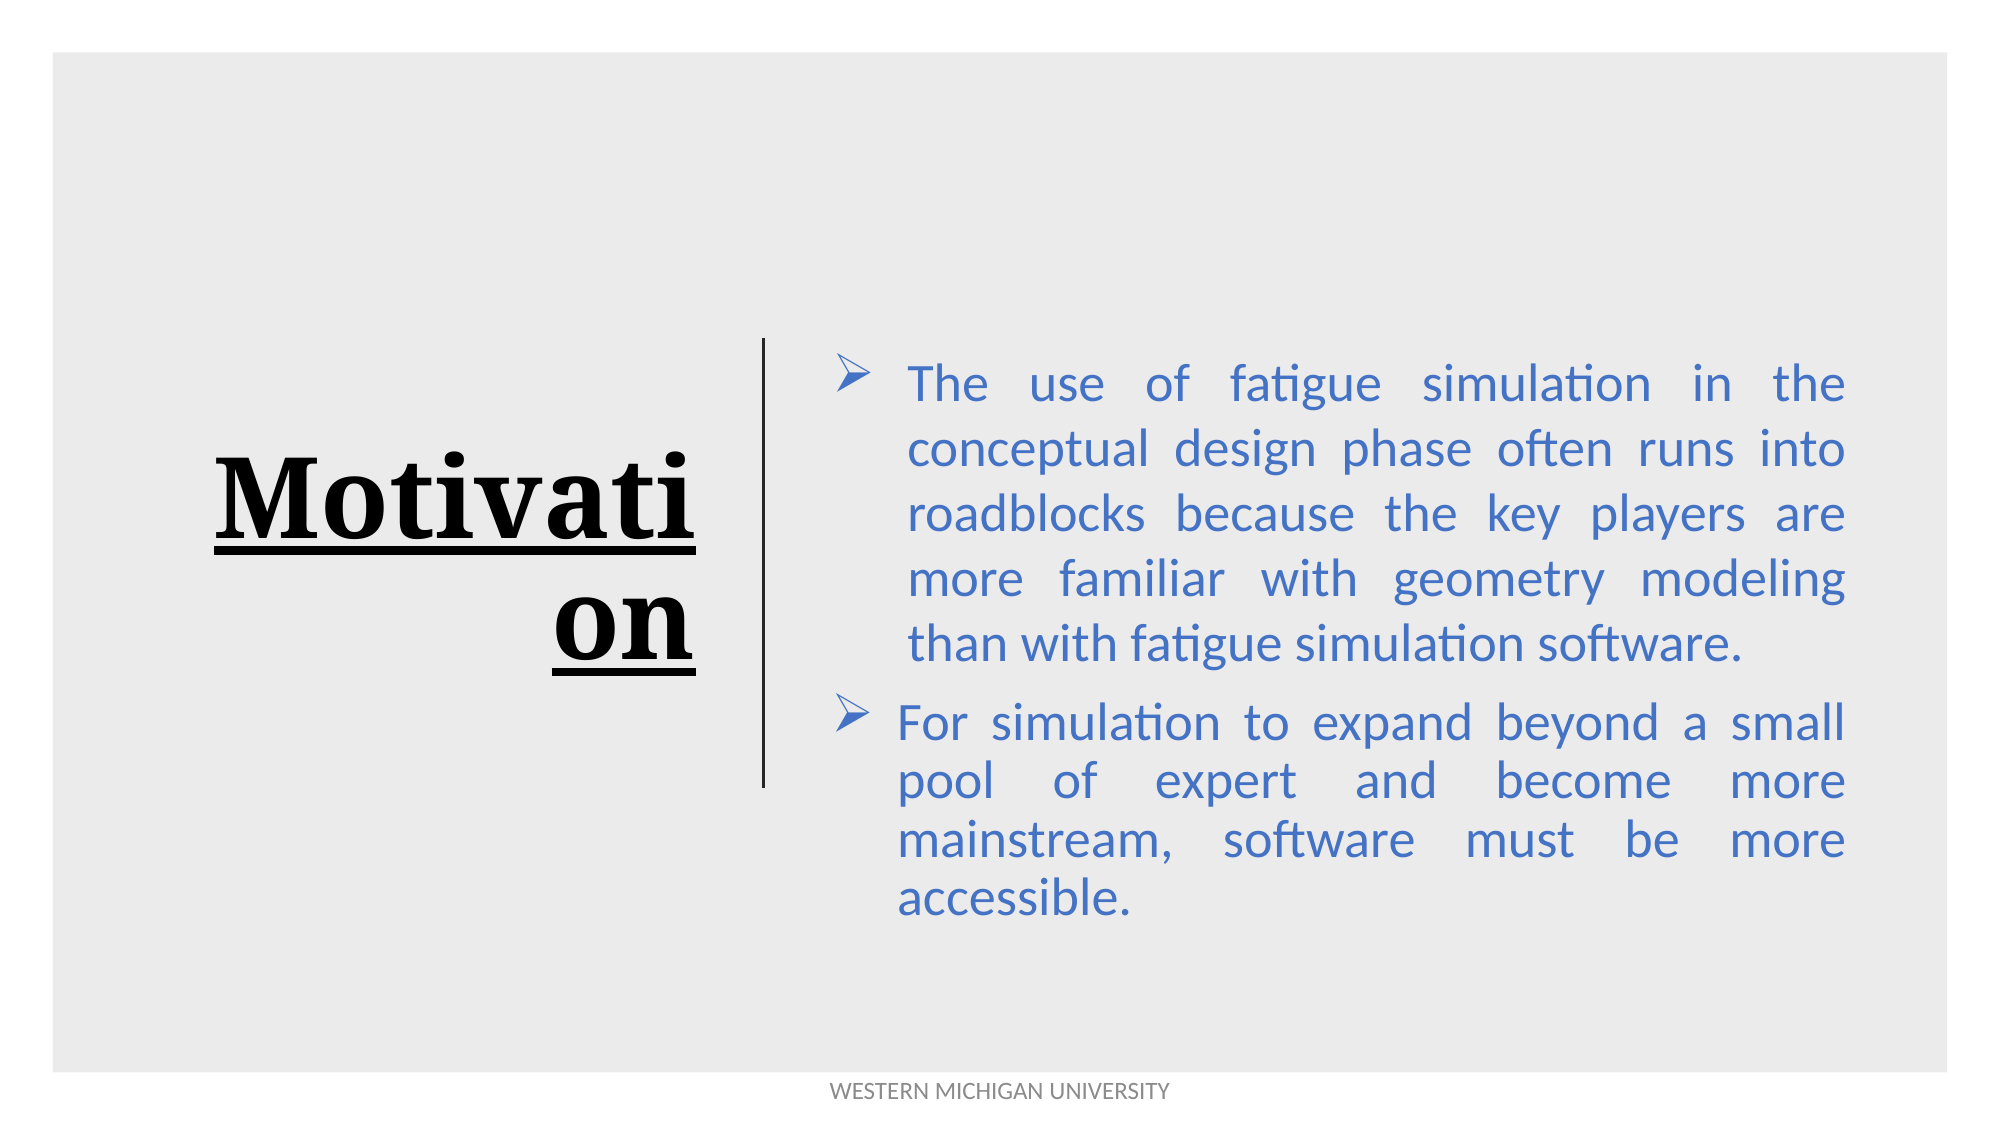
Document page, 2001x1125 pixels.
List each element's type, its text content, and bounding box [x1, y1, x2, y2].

title Motivation [137, 158, 711, 967]
text_box [52, 51, 1948, 1073]
list The use of fatigue simulation in the conceptual design phase often runs into roadblocks because the key players are more familiar with geometry modeling than with fatigue simulation software. For simulation to expand beyond a small pool of expert and become more mainstream, software must be more accessible. [816, 158, 1863, 967]
footer WESTERN MICHIGAN UNIVERSITY [662, 1059, 1338, 1120]
